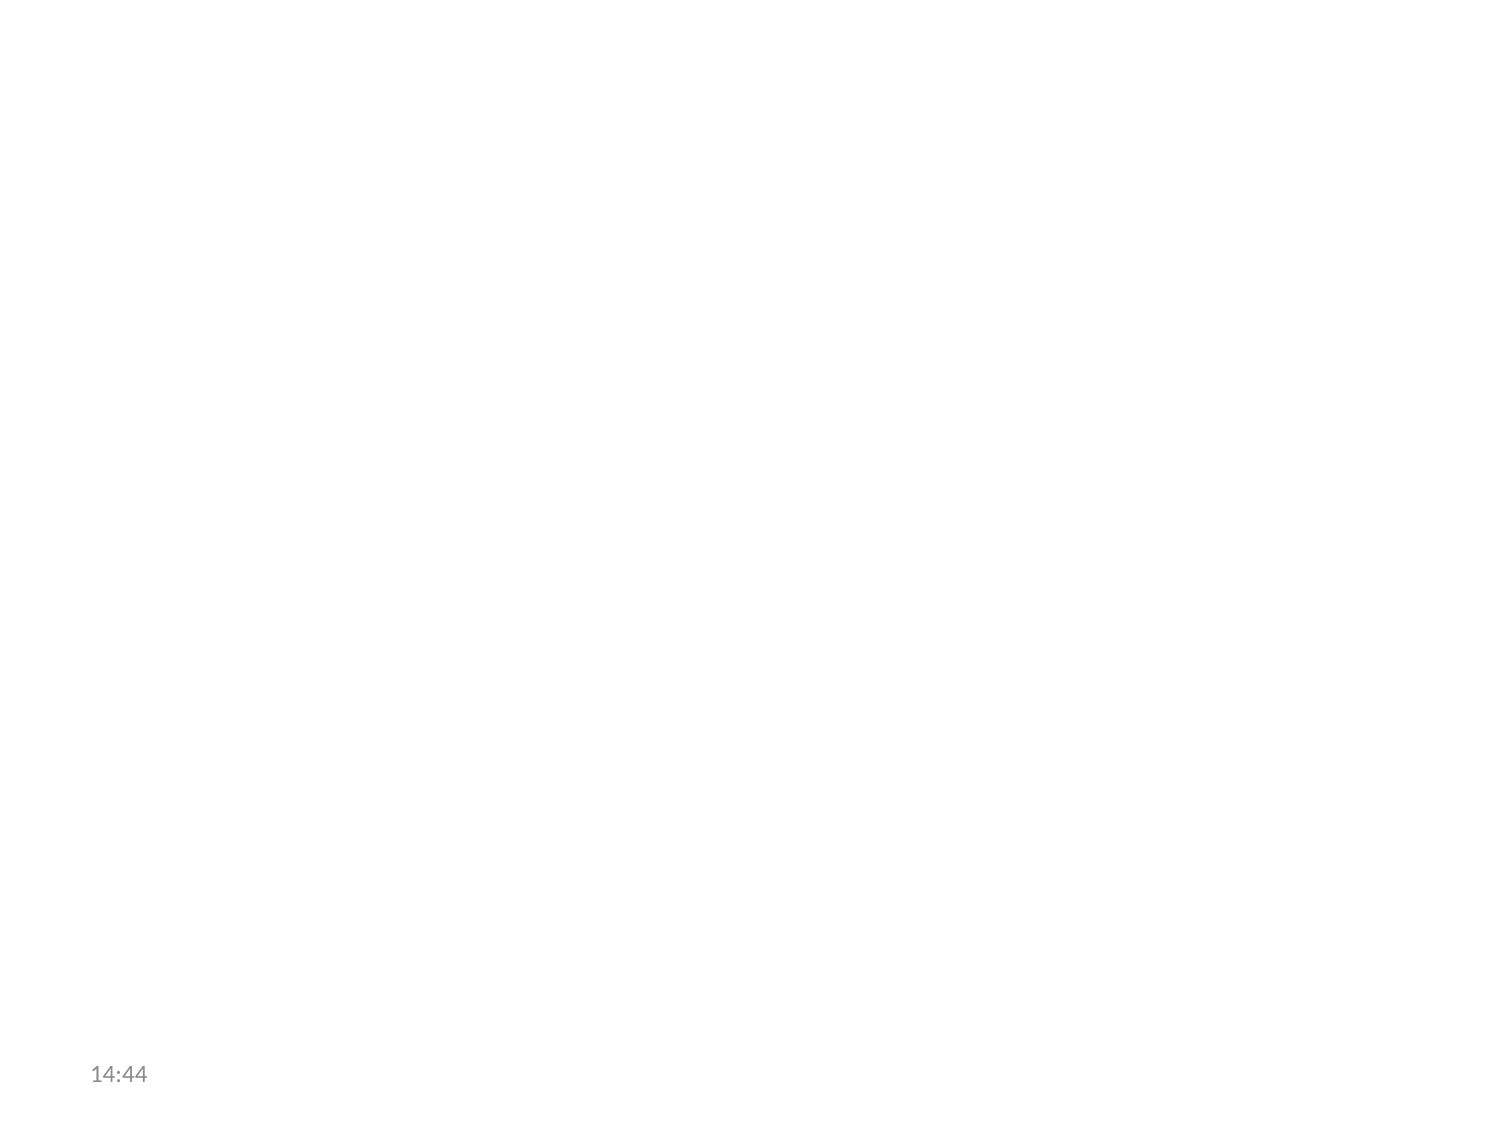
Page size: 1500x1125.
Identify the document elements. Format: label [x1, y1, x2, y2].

slide_number [75, 1042, 425, 1103]
